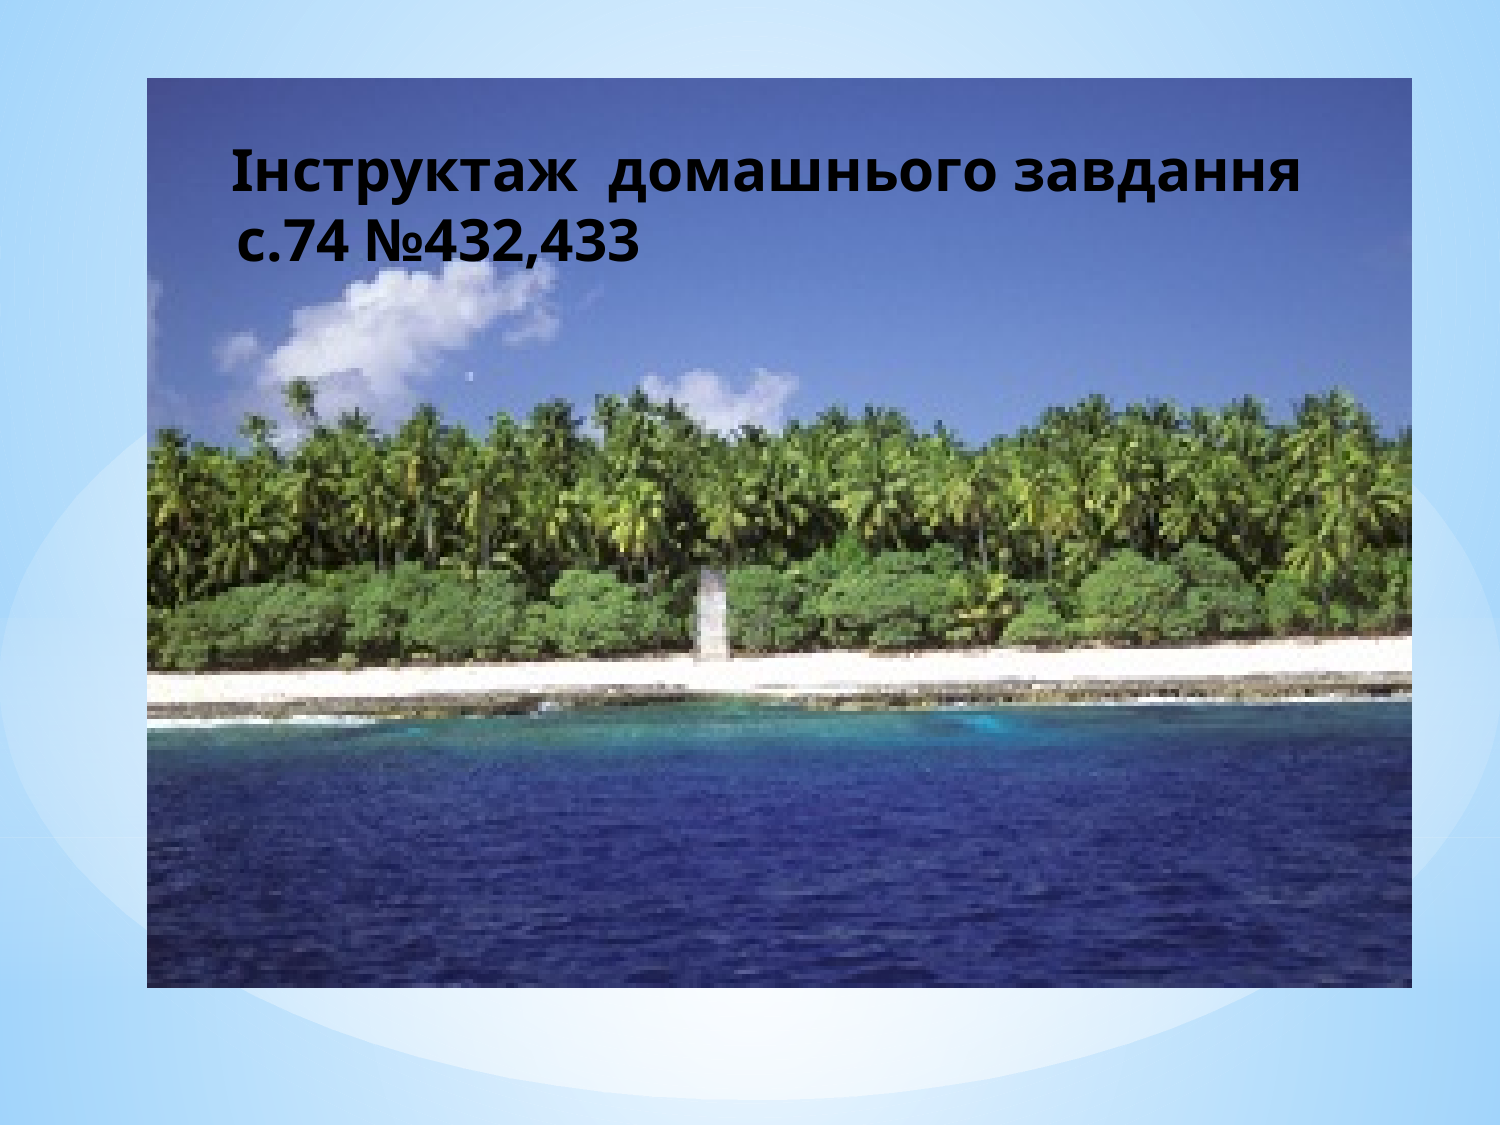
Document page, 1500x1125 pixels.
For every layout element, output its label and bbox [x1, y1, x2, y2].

list [147, 77, 1412, 988]
